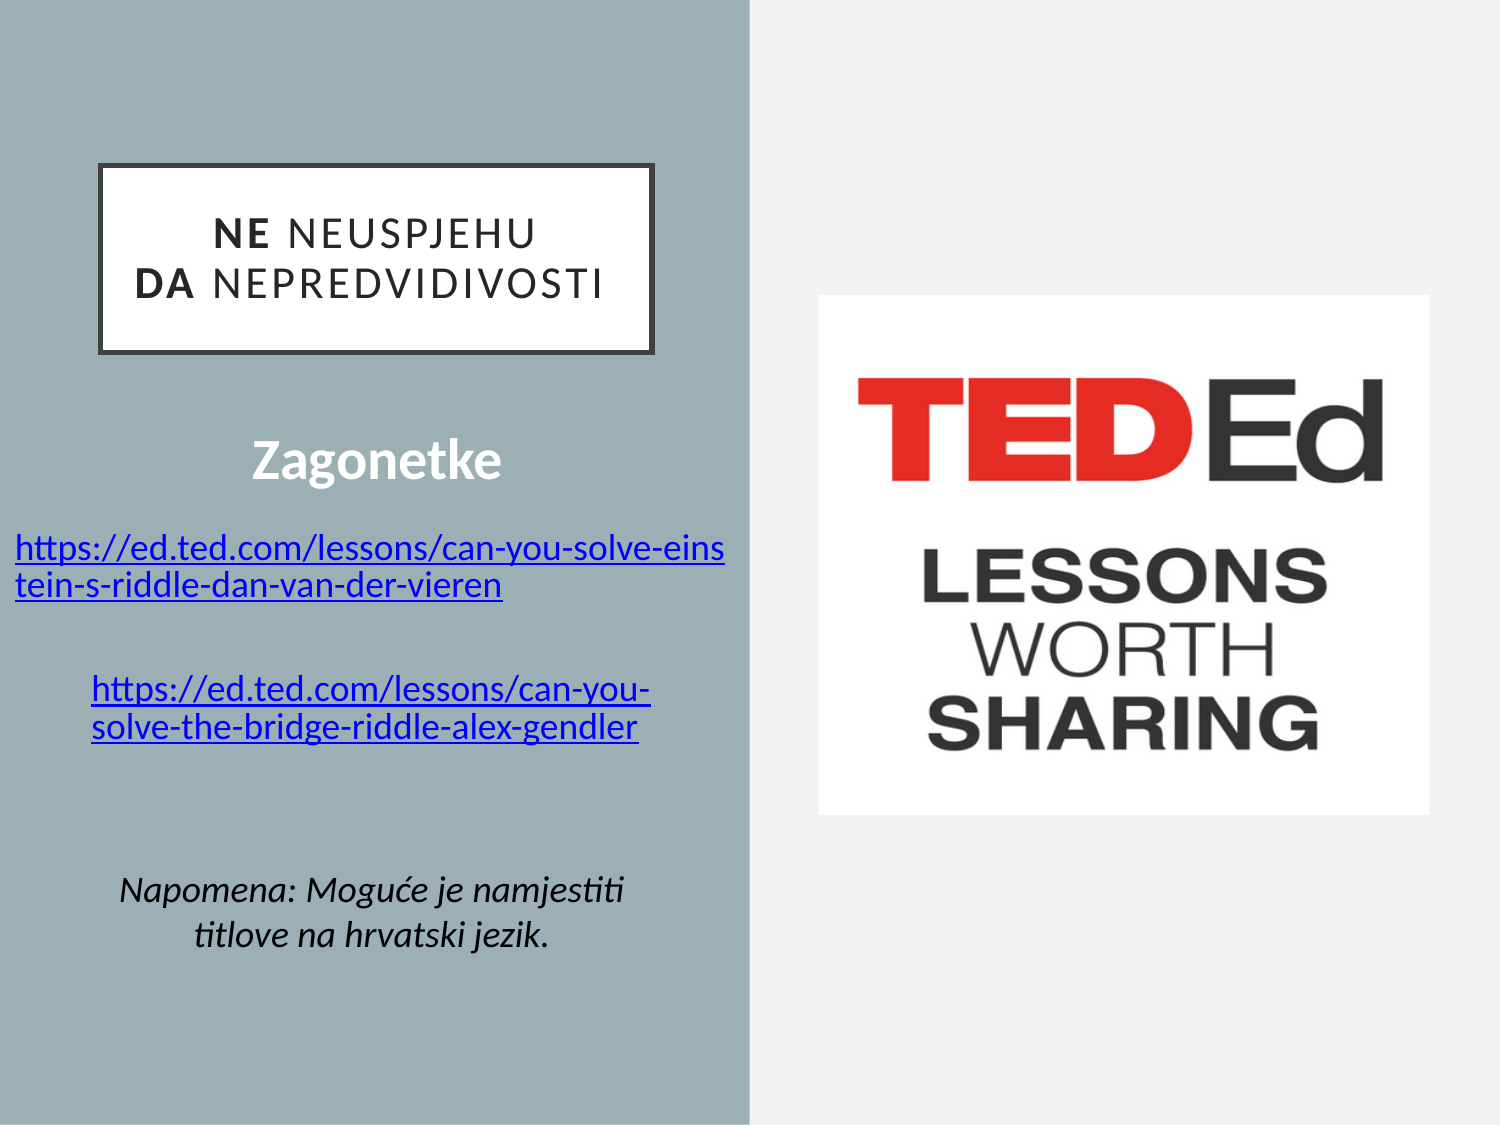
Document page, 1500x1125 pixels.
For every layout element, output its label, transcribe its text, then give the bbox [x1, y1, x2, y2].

text_box https://ed.ted.com/lessons/can-you-solve-einstein-s-riddle-dan-van-der-vieren [0, 515, 750, 575]
text_box Ne neuspjehu da nepredvidivosti [100, 165, 653, 353]
text_box Napomena: Moguće je namjestiti titlove na hrvatski jezik. [88, 857, 656, 963]
text_box https://ed.ted.com/lessons/can-you-solve-the-bridge-riddle-alex-gendler [76, 656, 679, 717]
picture [819, 295, 1430, 815]
text_box Zagonetke [129, 413, 626, 499]
